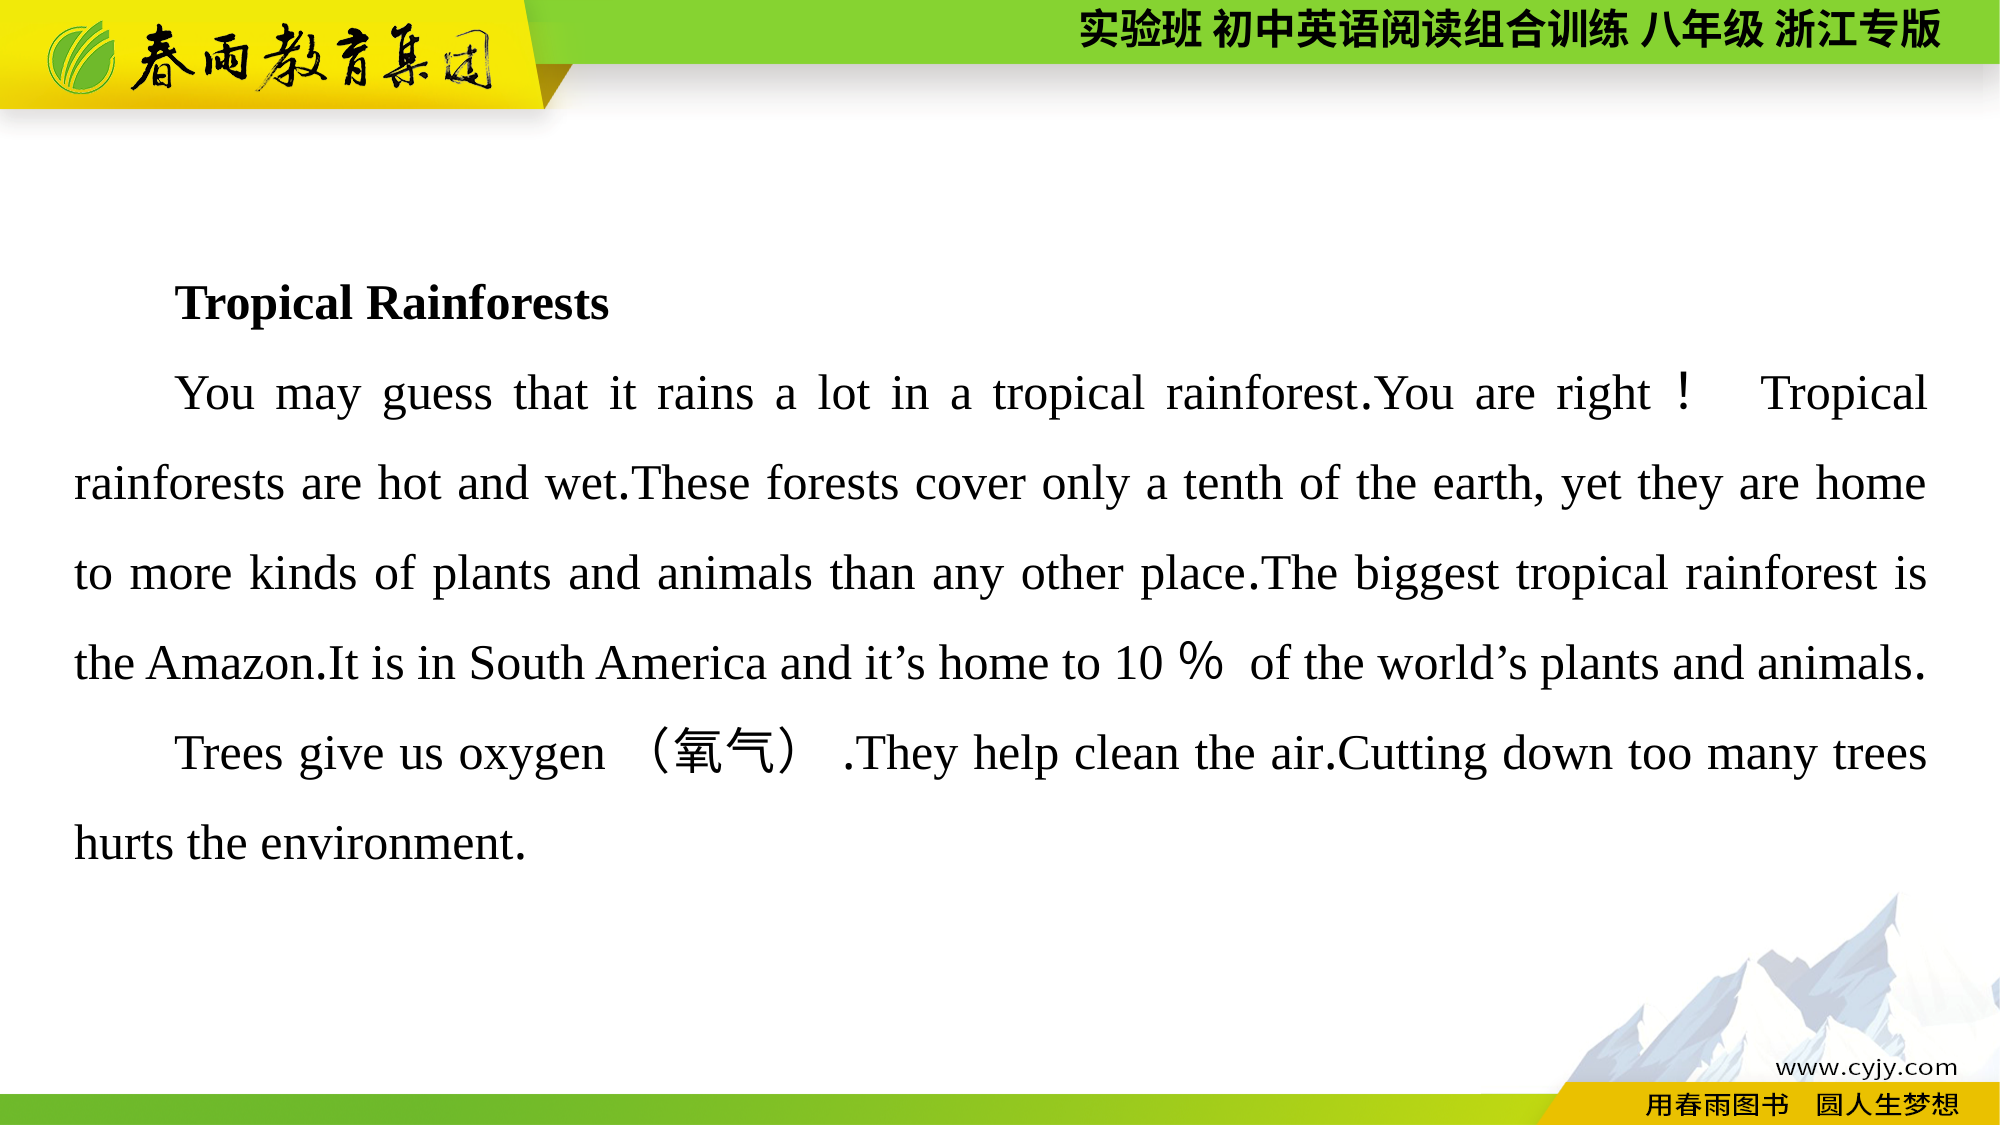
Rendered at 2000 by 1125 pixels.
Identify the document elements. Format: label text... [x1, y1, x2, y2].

picture [0, 0, 2000, 1125]
list Tropical Rainforests You may guess that it rains a lot in a tropical rainforest.You are right！ Tropical rainforests are hot and wet.These forests cover only a tenth of the earth, yet they are home to more kinds of plants and animals than any other place.The biggest tropical rainforest is the Amazon.It is in South America and it’s home to 10％ of the world’s plants and animals. Trees give us oxygen（氧气）.They help clean the air.Cutting down too many trees hurts the environment. [59, 231, 1944, 872]
